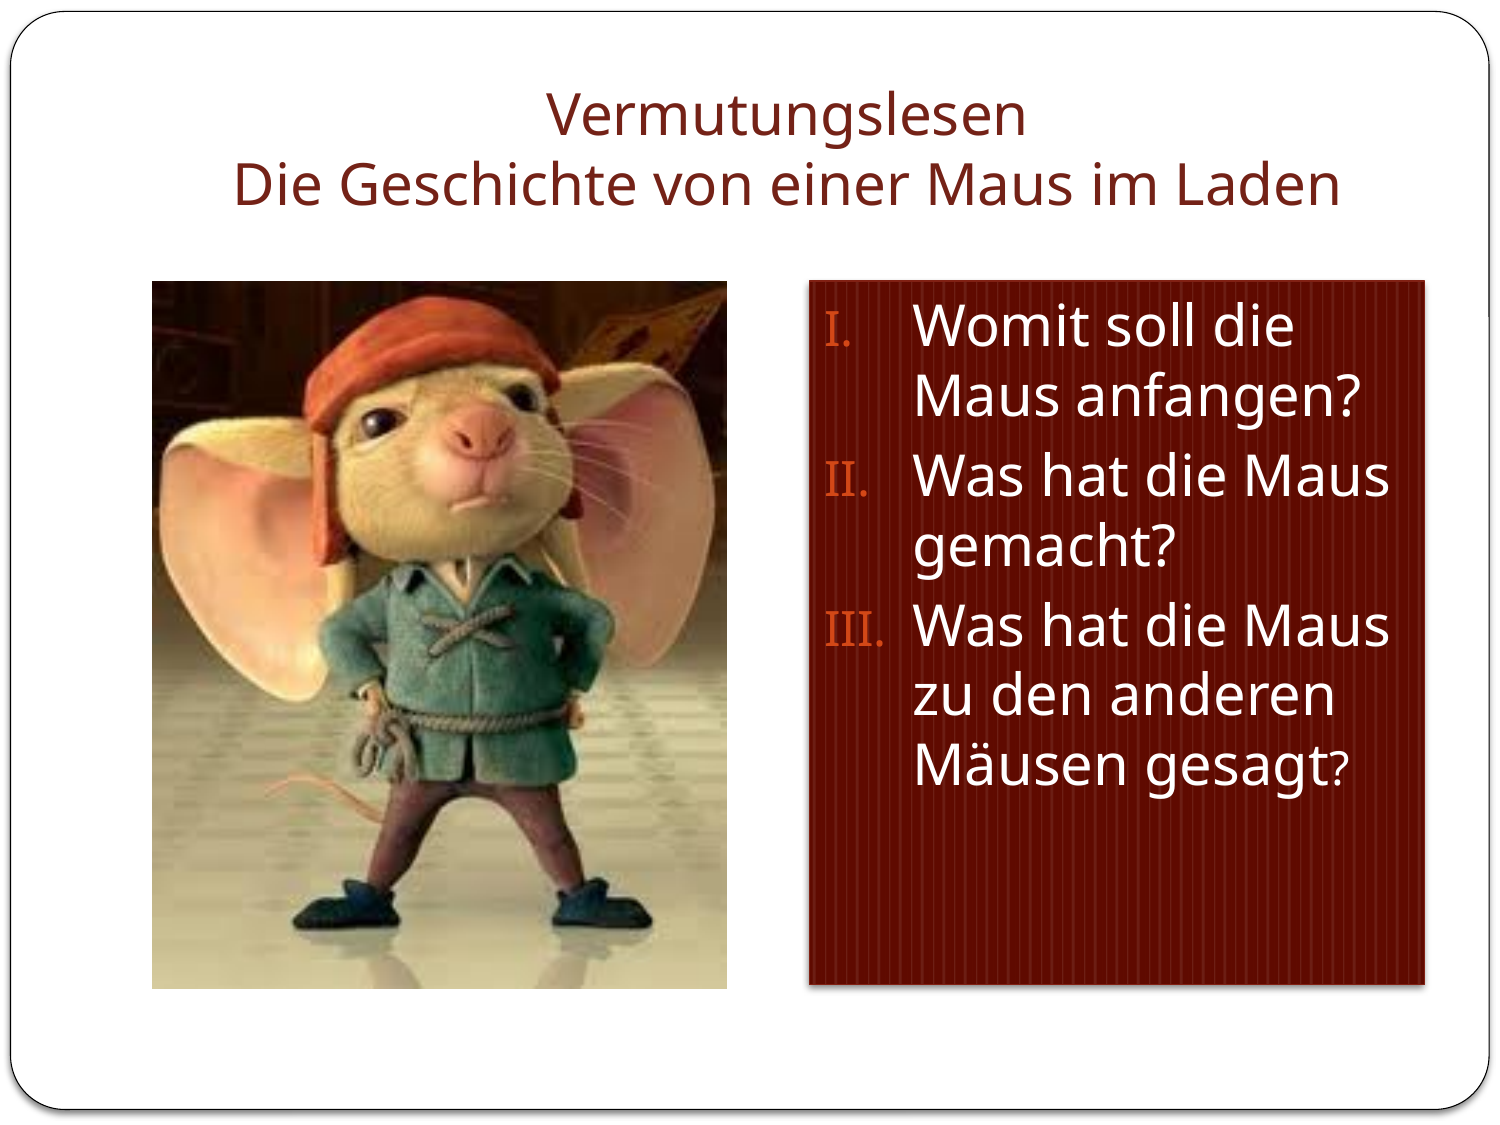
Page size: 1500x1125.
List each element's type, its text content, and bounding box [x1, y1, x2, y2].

list Womit soll die Maus anfangen? Was hat die Maus gemacht? Was hat die Maus zu den anderen Mäusen gesagt? [809, 280, 1425, 985]
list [152, 280, 727, 989]
title Vermutungslesen Die Geschichte von einer Maus im Laden [150, 45, 1425, 233]
